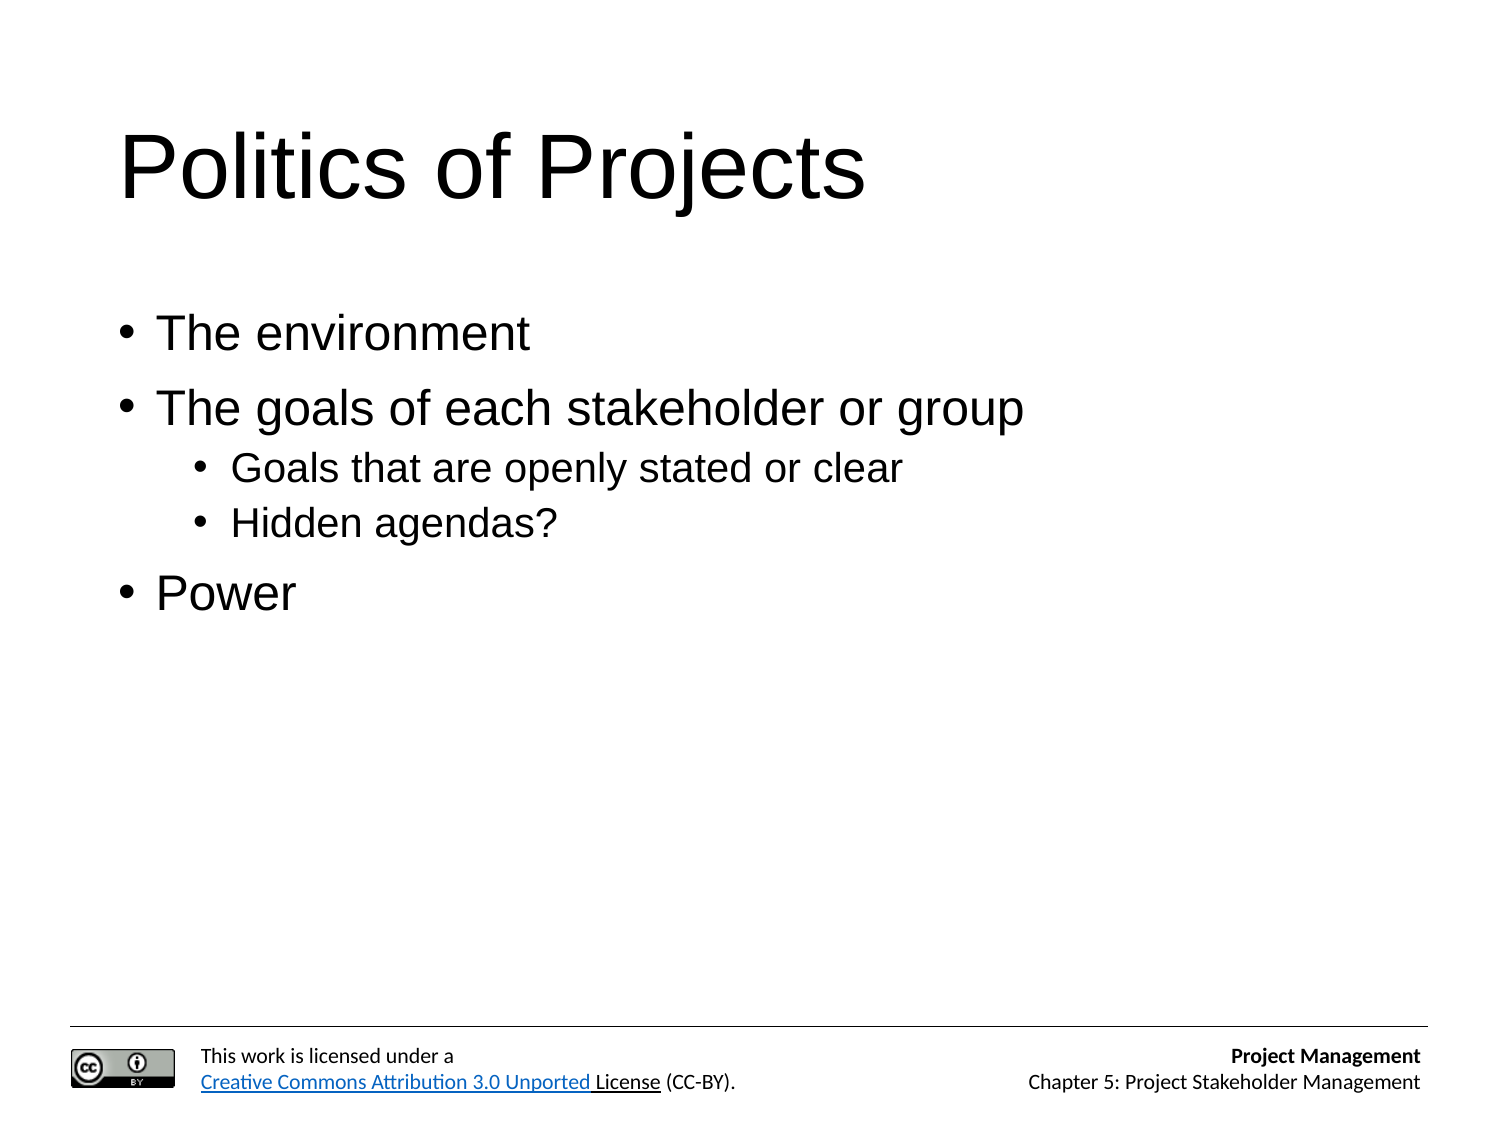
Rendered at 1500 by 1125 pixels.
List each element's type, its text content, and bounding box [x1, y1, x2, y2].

title Politics of Projects [103, 59, 1397, 278]
picture [71, 1049, 175, 1088]
list The environment The goals of each stakeholder or group Goals that are openly stated or clear Hidden agendas? Power [103, 299, 1397, 1014]
